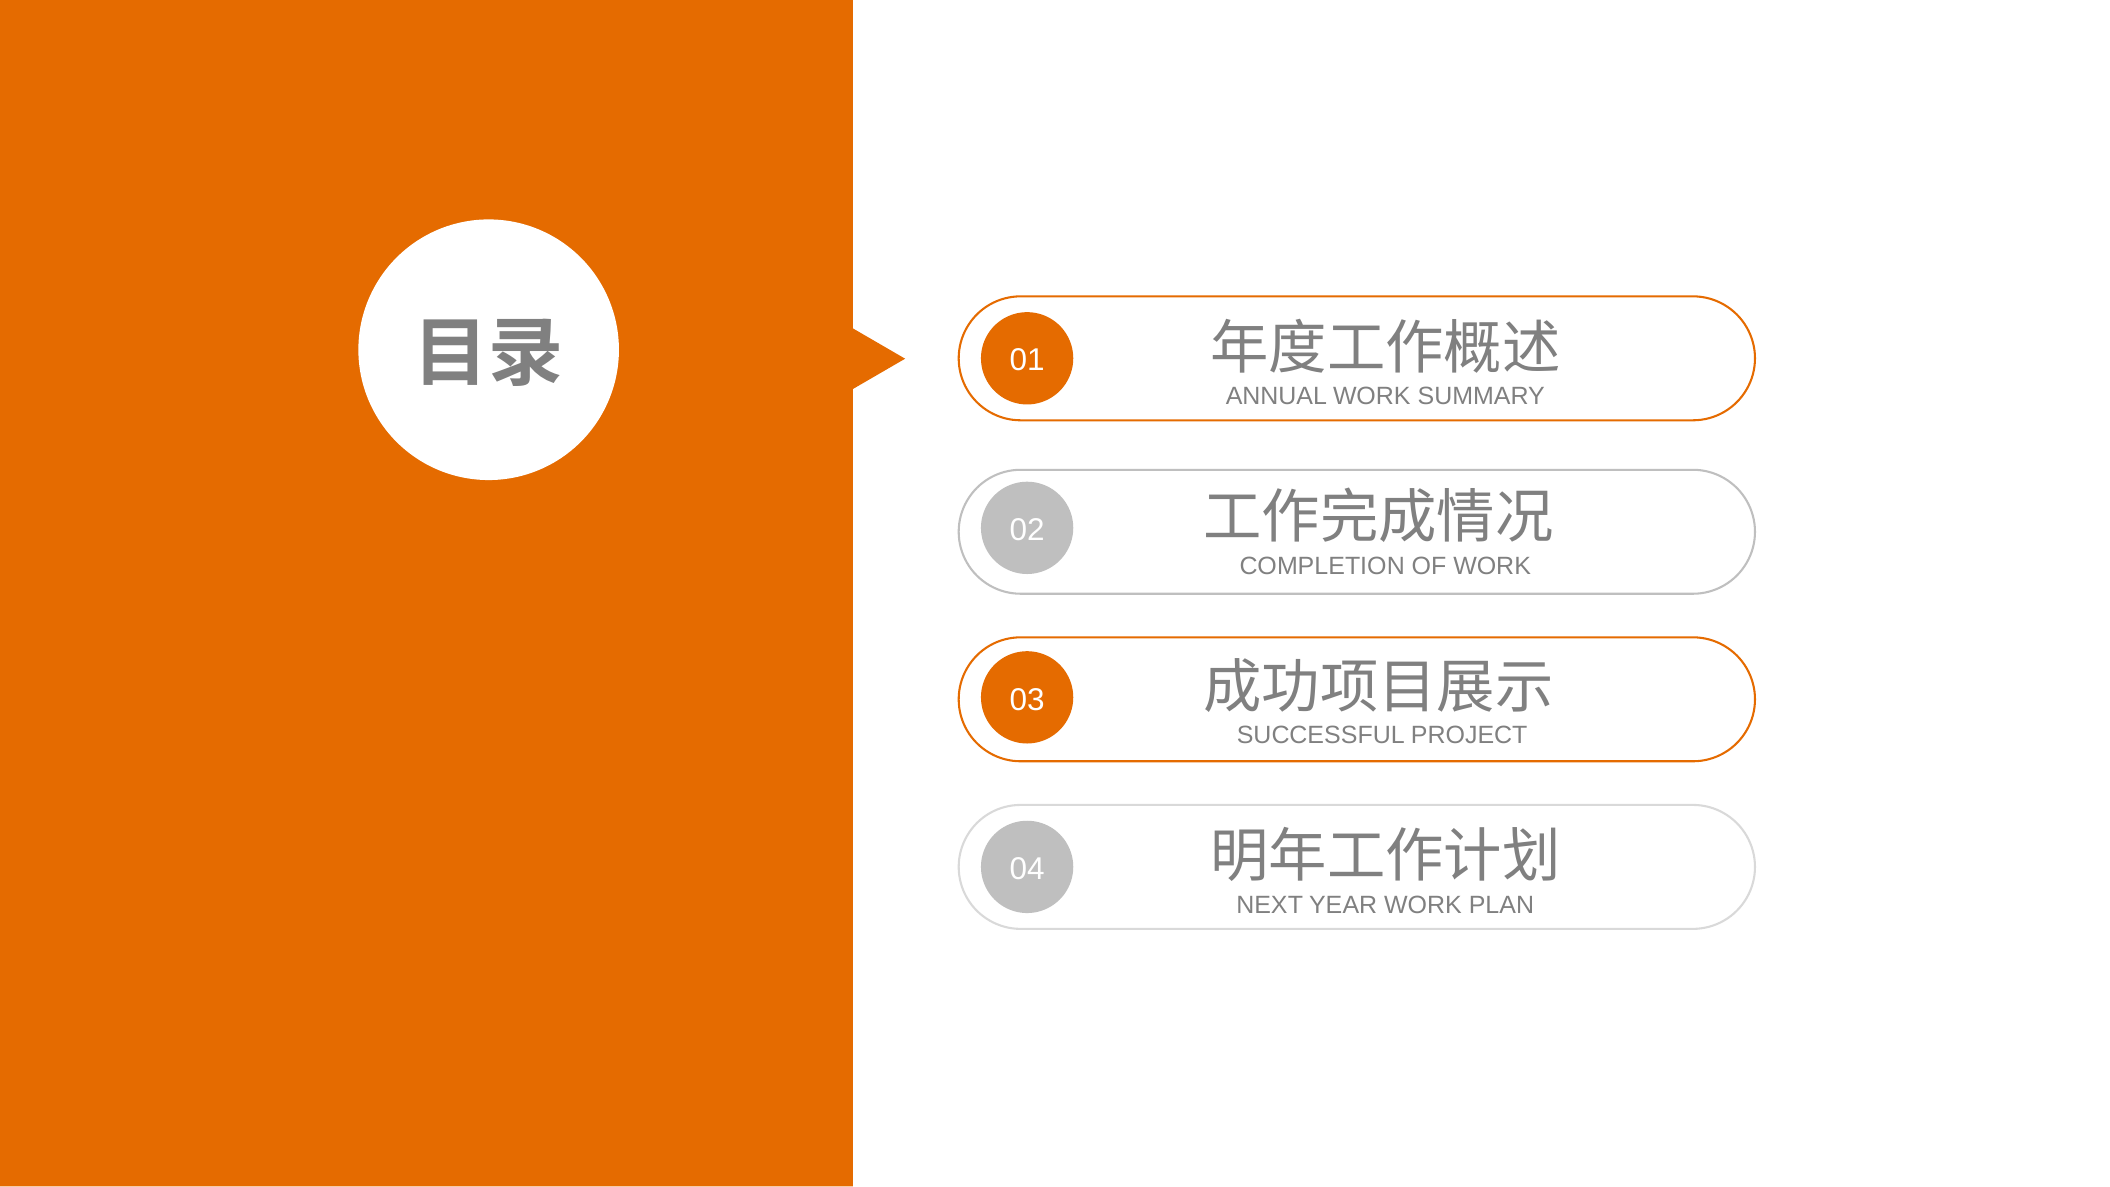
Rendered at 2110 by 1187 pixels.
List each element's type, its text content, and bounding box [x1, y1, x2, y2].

text_box [957, 803, 1757, 930]
text_box 02 [979, 480, 1075, 576]
text_box [0, 0, 854, 1187]
text_box 目录 [357, 218, 620, 482]
text_box [957, 636, 1757, 763]
text_box [957, 468, 1757, 595]
text_box 04 [979, 819, 1075, 915]
text_box [854, 327, 908, 390]
text_box 01 [979, 311, 1075, 406]
text_box 03 [979, 650, 1075, 745]
text_box [957, 295, 1757, 422]
